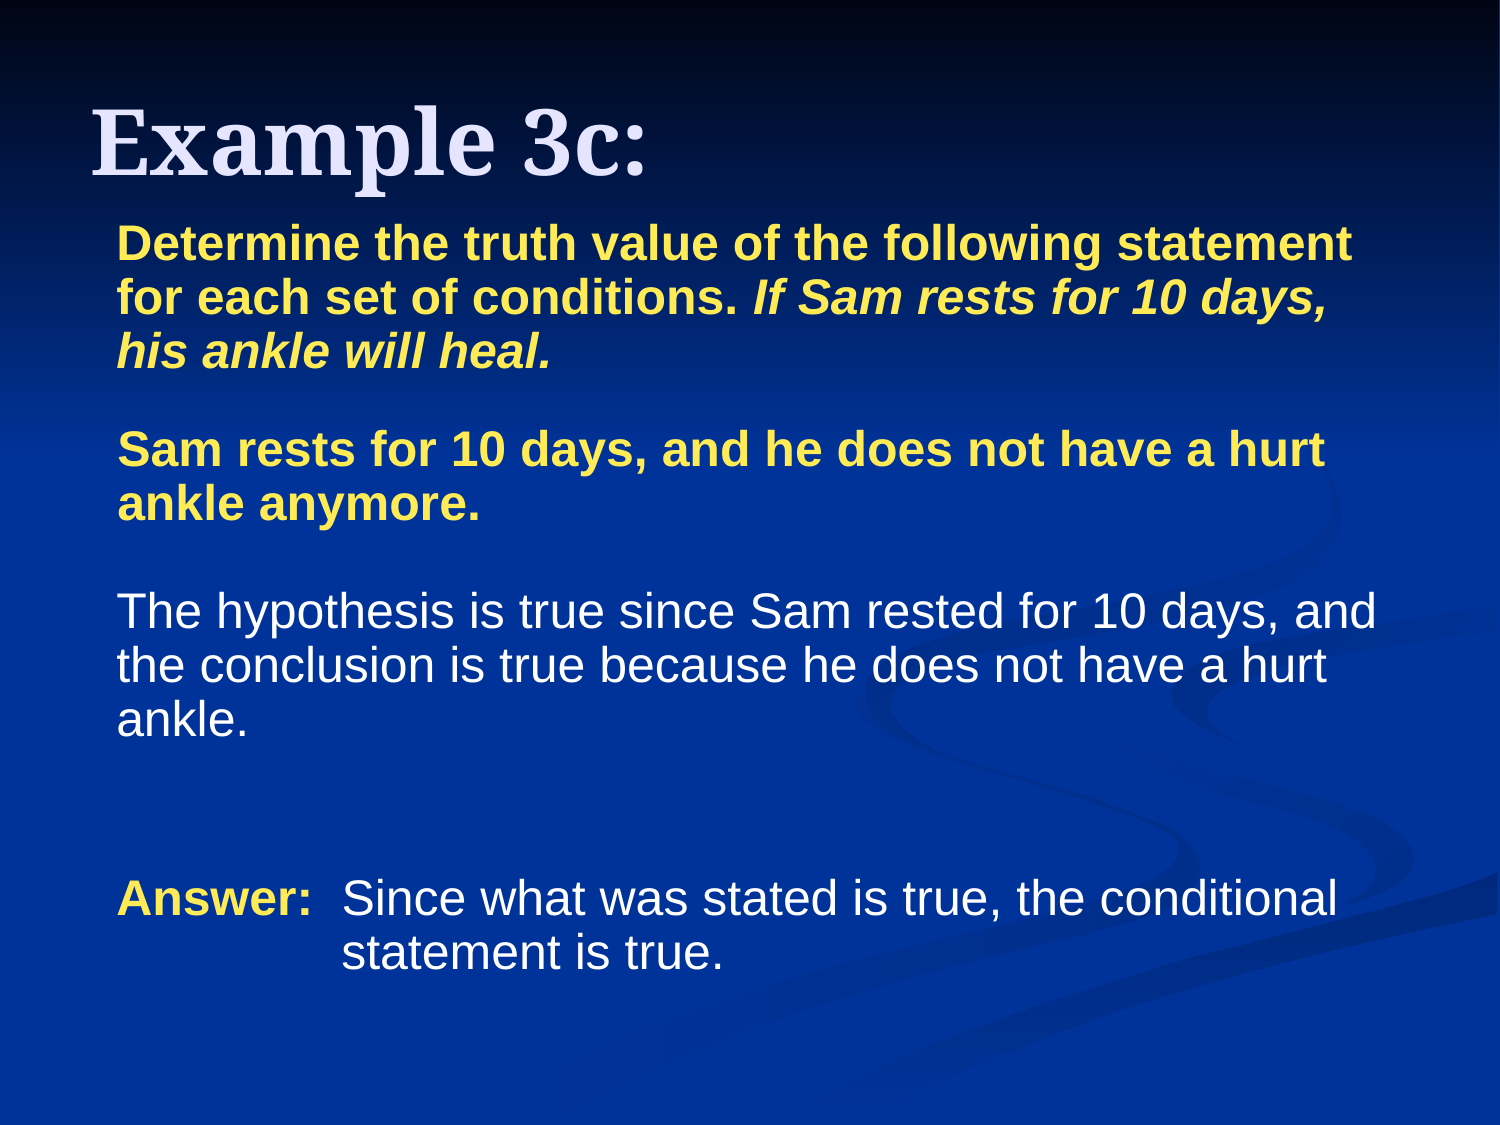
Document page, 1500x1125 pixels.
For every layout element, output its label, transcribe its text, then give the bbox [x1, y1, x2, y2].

title Example 3c: [74, 44, 1426, 233]
text_box The hypothesis is true since Sam rested for 10 days, and the conclusion is true because he does not have a hurt ankle. [101, 577, 1412, 656]
text_box Answer: Since what was stated is true, the conditional statement is true. [101, 865, 1393, 988]
text_box Determine the truth value of the following statement for each set of conditions. If Sam rests for 10 days, his ankle will heal. [101, 233, 1418, 288]
text_box Sam rests for 10 days, and he does not have a hurt ankle anymore. [102, 415, 1419, 494]
